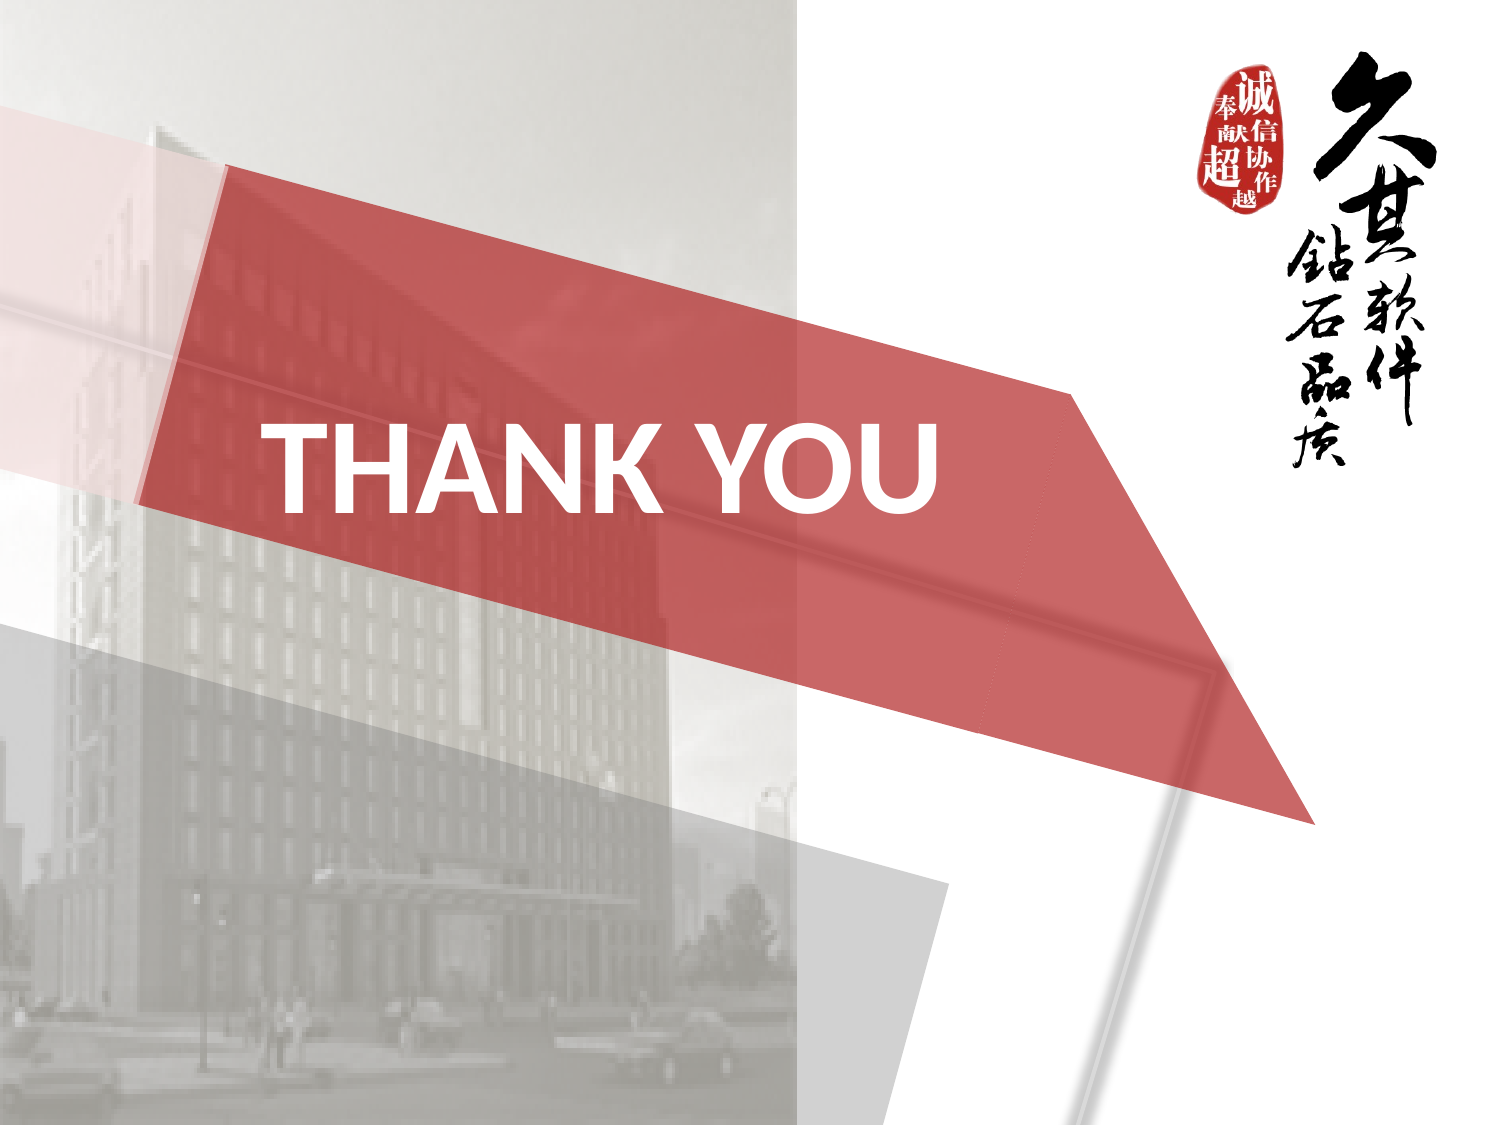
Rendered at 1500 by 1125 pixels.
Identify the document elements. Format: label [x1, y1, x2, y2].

picture [1196, 35, 1442, 493]
